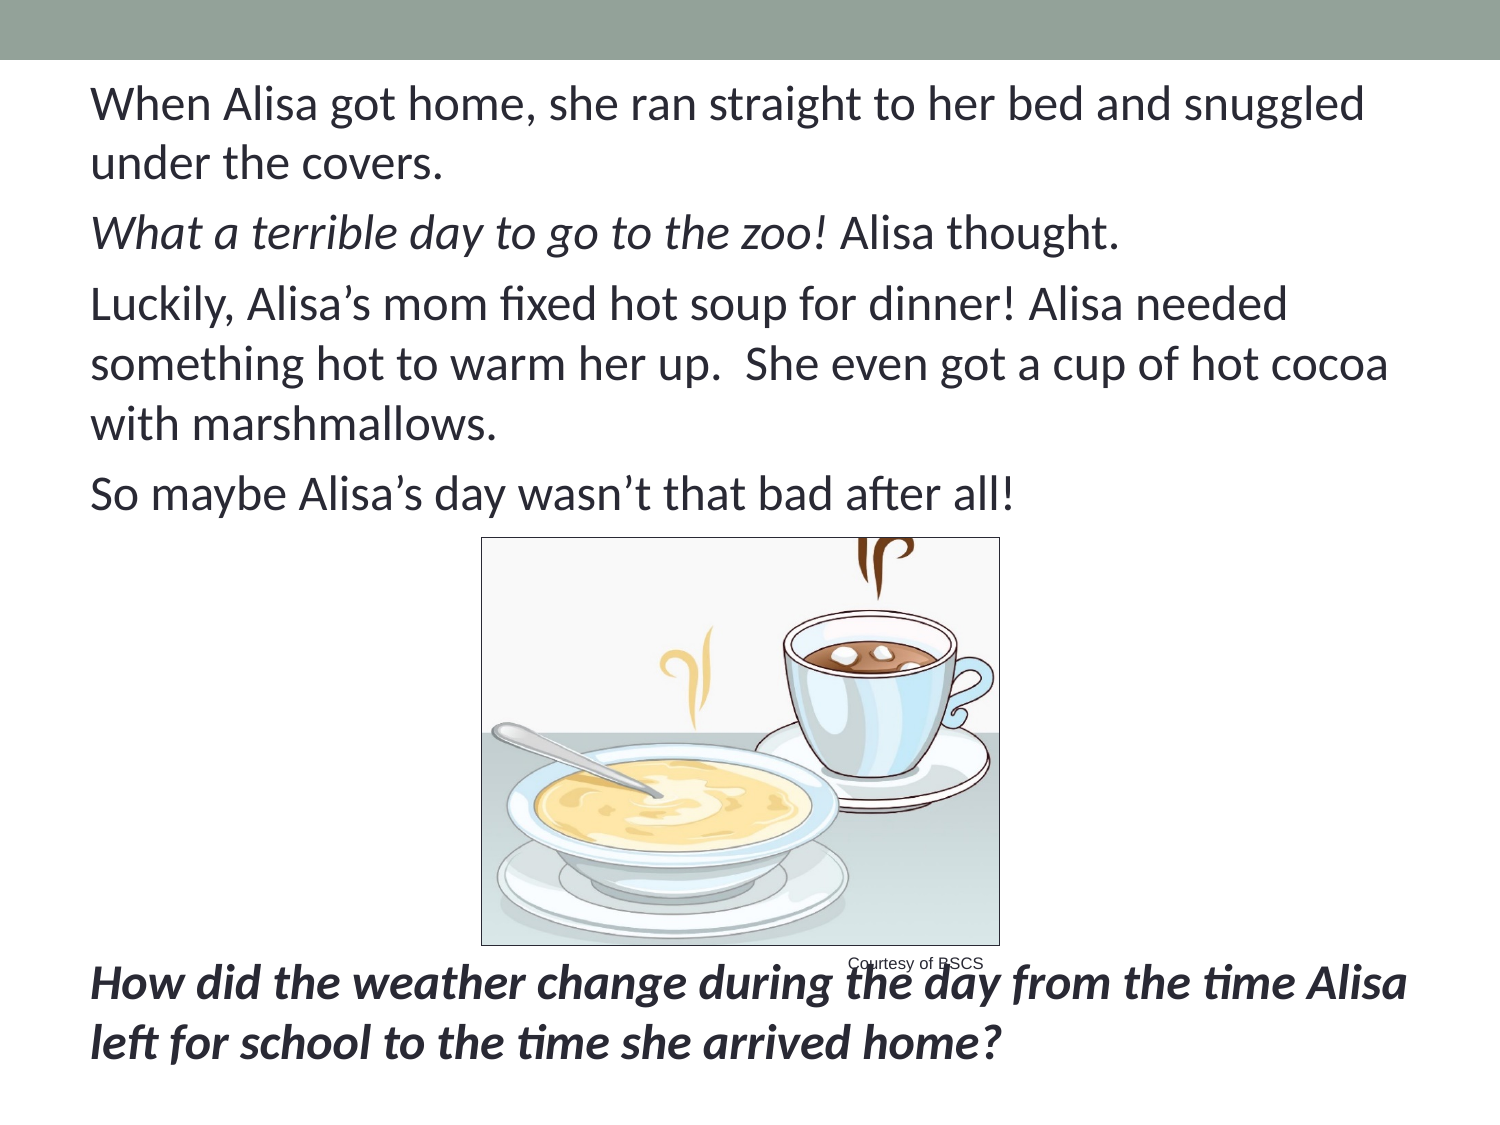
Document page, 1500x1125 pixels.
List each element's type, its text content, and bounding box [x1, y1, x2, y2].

picture [481, 537, 1001, 946]
text_box Courtesy of BSCS [833, 954, 1000, 980]
list When Alisa got home, she ran straight to her bed and snuggled under the covers. What a terrible day to go to the zoo! Alisa thought. Luckily, Alisa’s mom fixed hot soup for dinner! Alisa needed something hot to warm her up. She even got a cup of hot cocoa with marshmallows. So maybe Alisa’s day wasn’t that bad after all! How did the weather change during the day from the time Alisa left for school to the time she arrived home? [75, 62, 1425, 1063]
